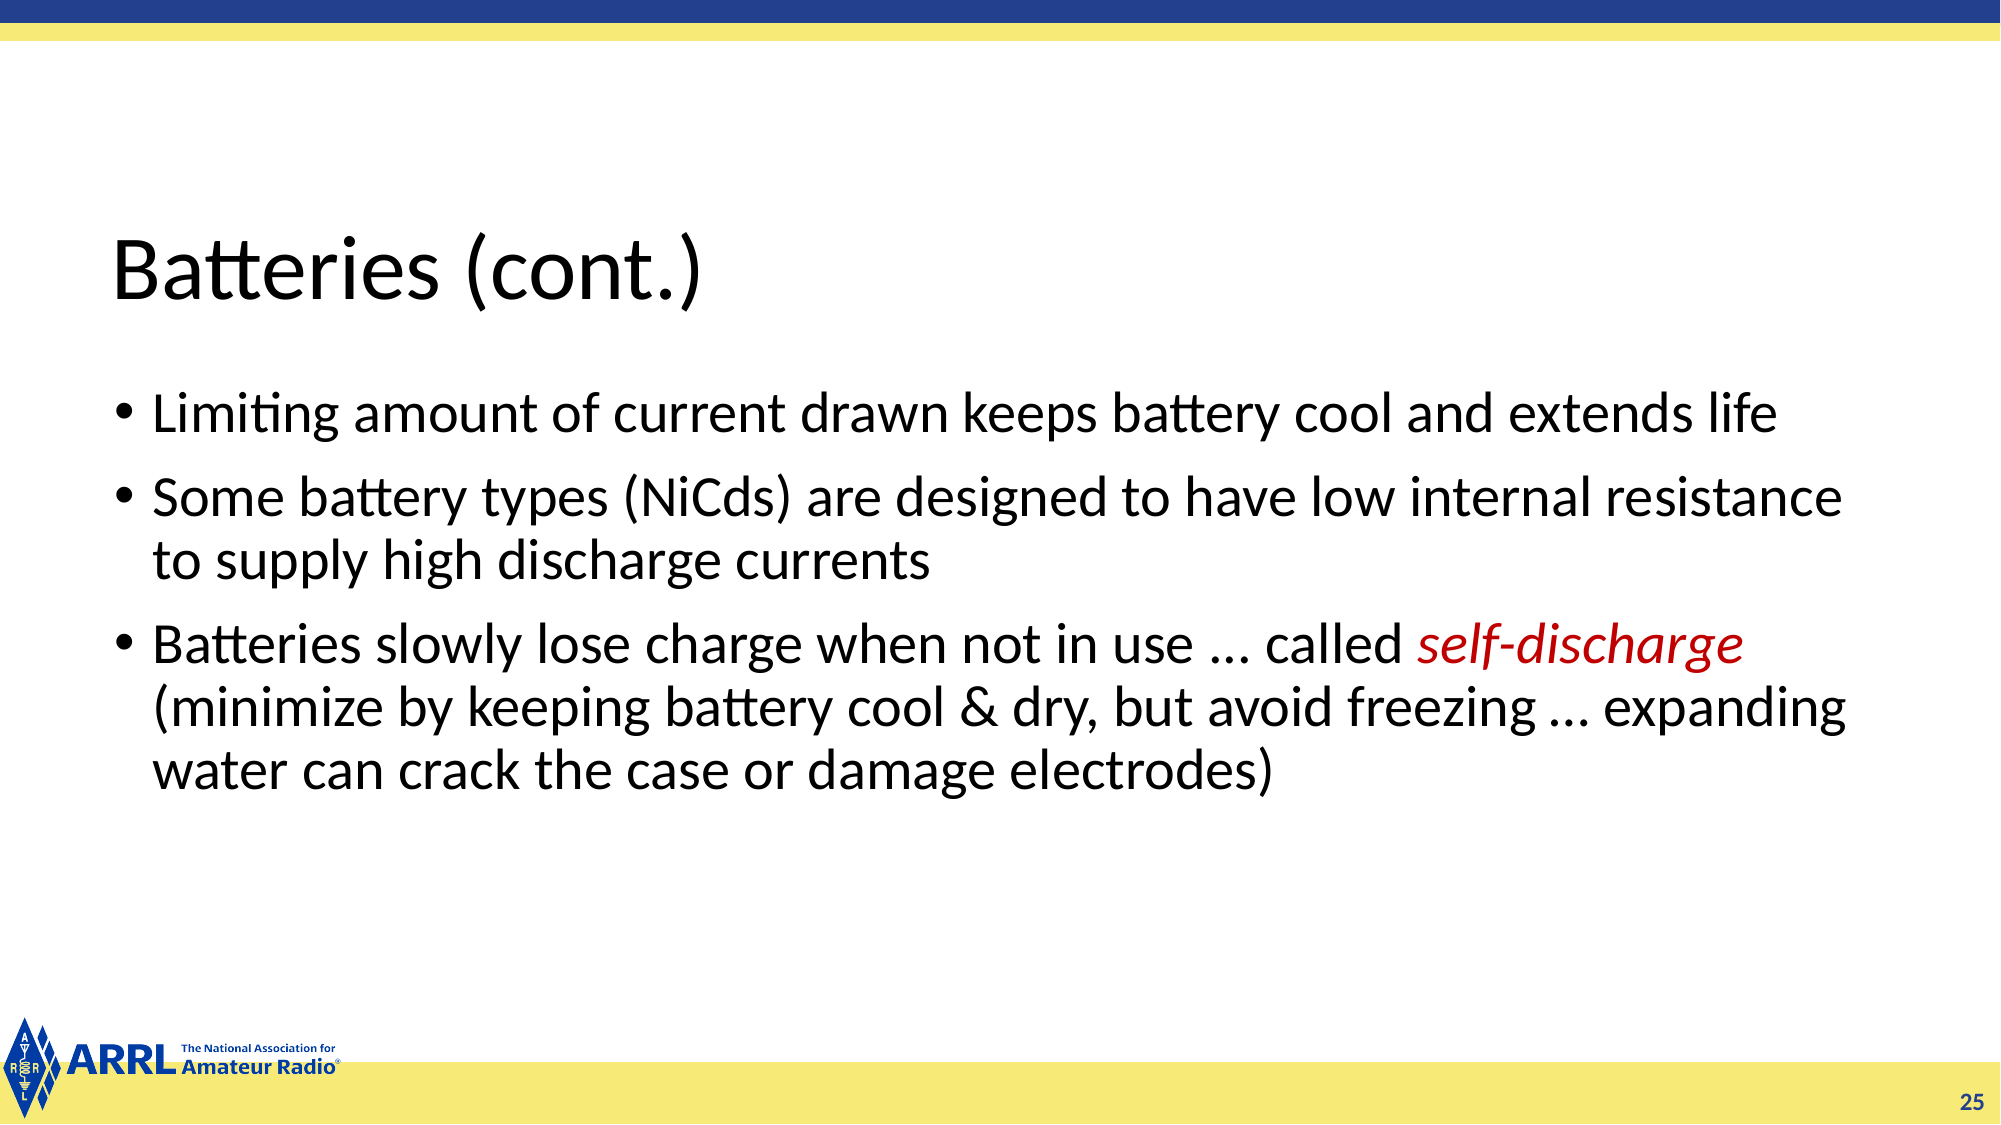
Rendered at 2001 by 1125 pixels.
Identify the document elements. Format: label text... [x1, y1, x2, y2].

picture [1, 1015, 342, 1121]
list Limiting amount of current drawn keeps battery cool and extends life Some battery types (NiCds) are designed to have low internal resistance to supply high discharge currents Batteries slowly lose charge when not in use ... called self-discharge (minimize by keeping battery cool & dry, but avoid freezing … expanding water can crack the case or damage electrodes) [99, 375, 1900, 1050]
title Batteries (cont.) [96, 212, 1897, 356]
